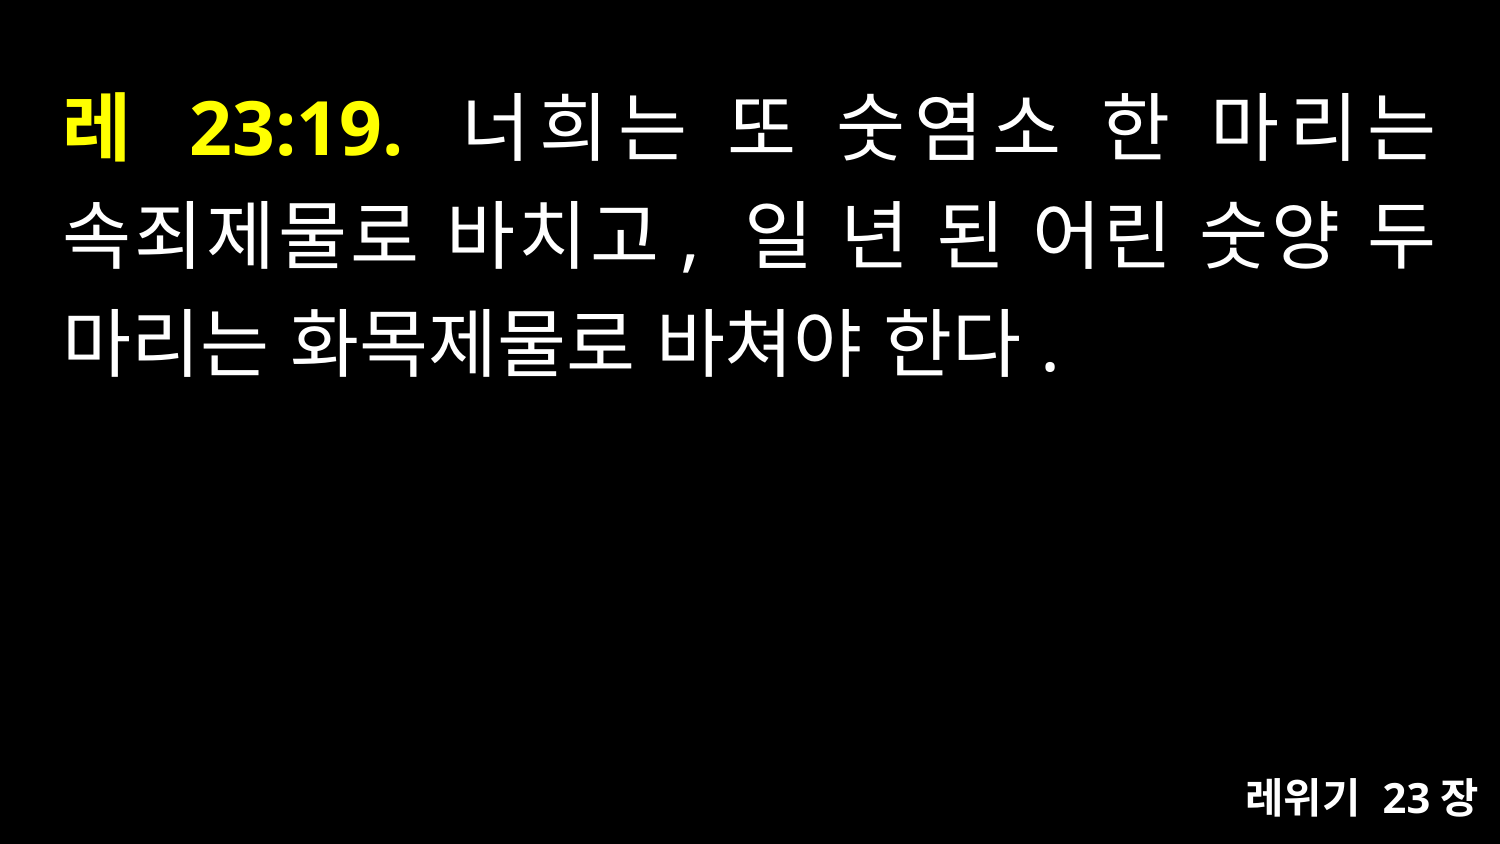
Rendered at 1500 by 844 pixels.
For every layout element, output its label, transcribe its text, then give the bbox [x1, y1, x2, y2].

title 레 23:19. 너희는 또 숫염소 한 마리는 속죄제물로 바치고, 일 년 된 어린 숫양 두 마리는 화목제물로 바쳐야 한다. [0, 0, 1500, 844]
subtitle 레위기 23장 [916, 770, 1500, 844]
